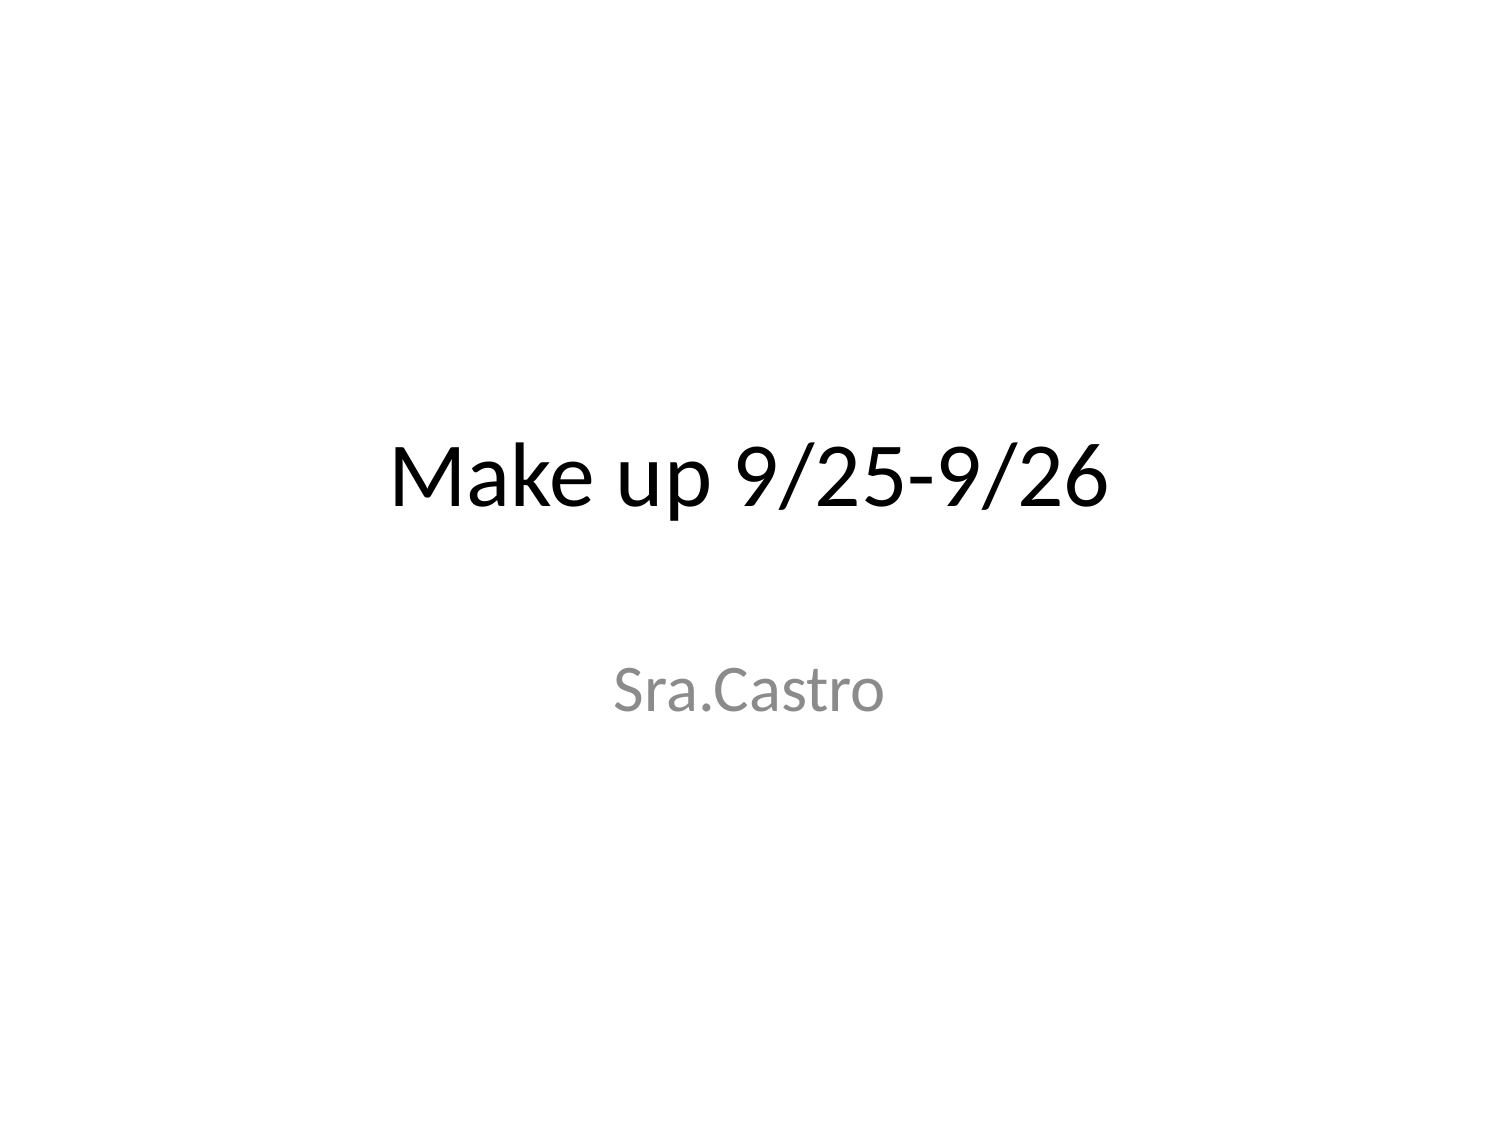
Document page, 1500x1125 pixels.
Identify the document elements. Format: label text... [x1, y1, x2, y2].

title Make up 9/25-9/26 [112, 349, 1388, 591]
subtitle Sra.Castro [225, 637, 1275, 925]
